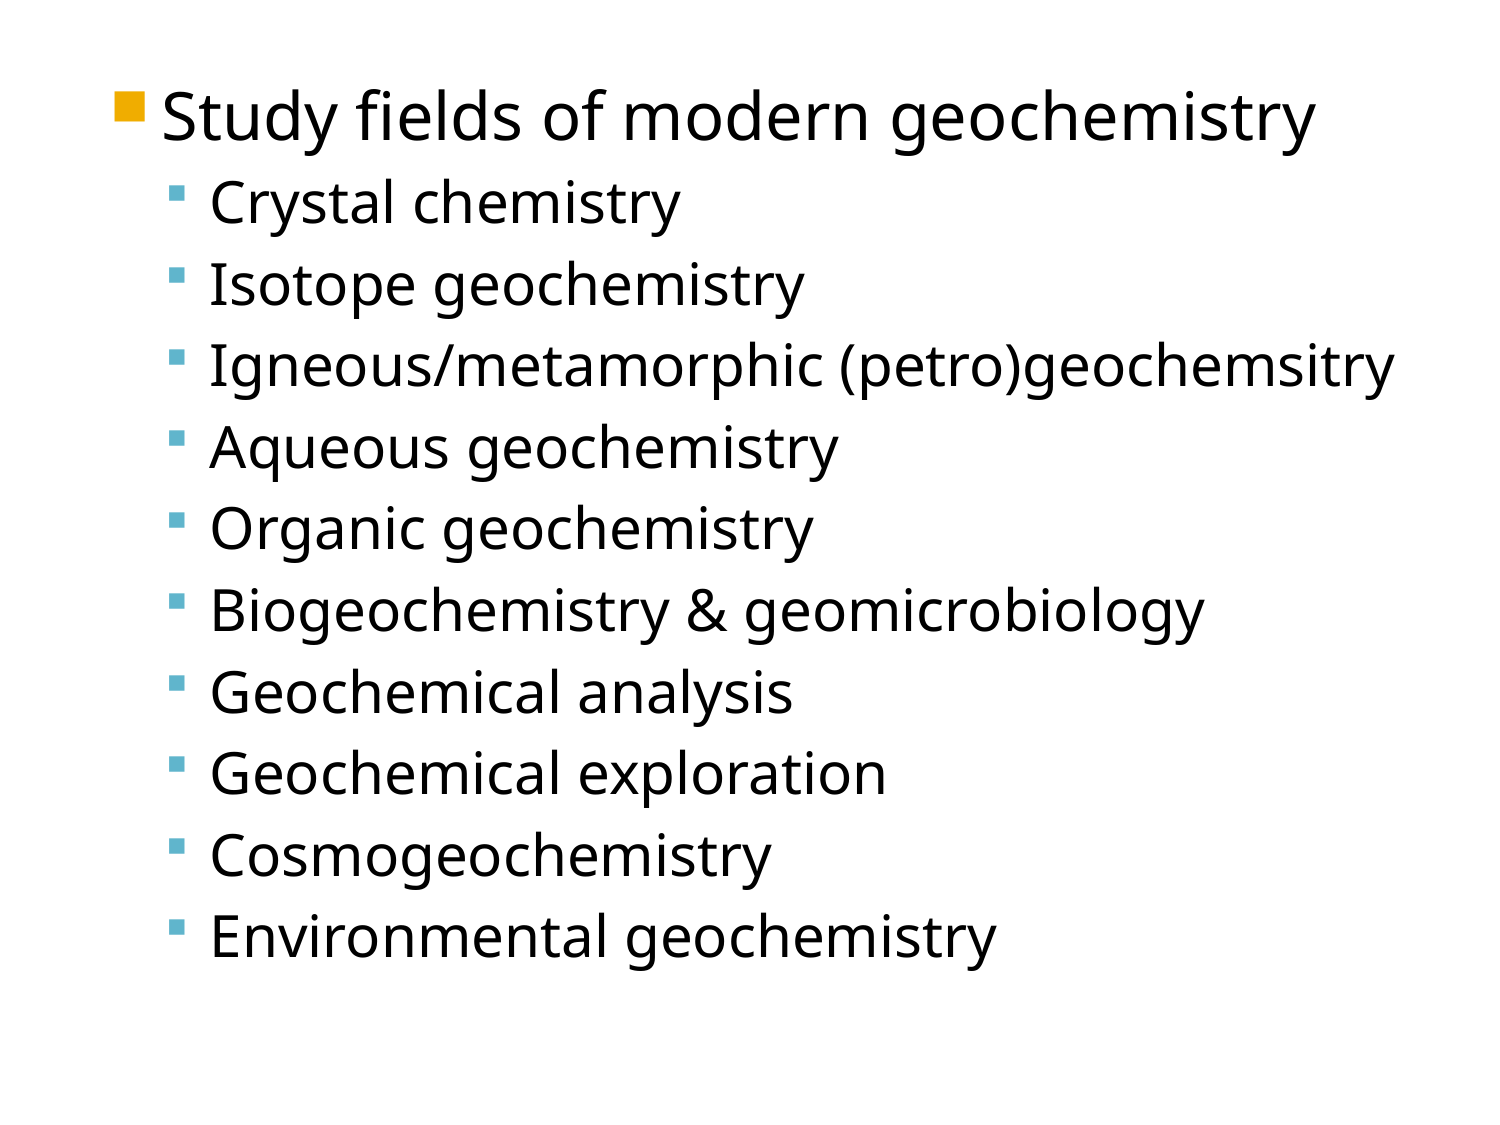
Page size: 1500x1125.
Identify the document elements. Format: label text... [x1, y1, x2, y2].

text_box Study fields of modern geochemistry Crystal chemistry Isotope geochemistry Igneous/metamorphic (petro)geochemsitry Aqueous geochemistry Organic geochemistry Biogeochemistry & geomicrobiology Geochemical analysis Geochemical exploration Cosmogeochemistry Environmental geochemistry [74, 66, 1425, 1071]
